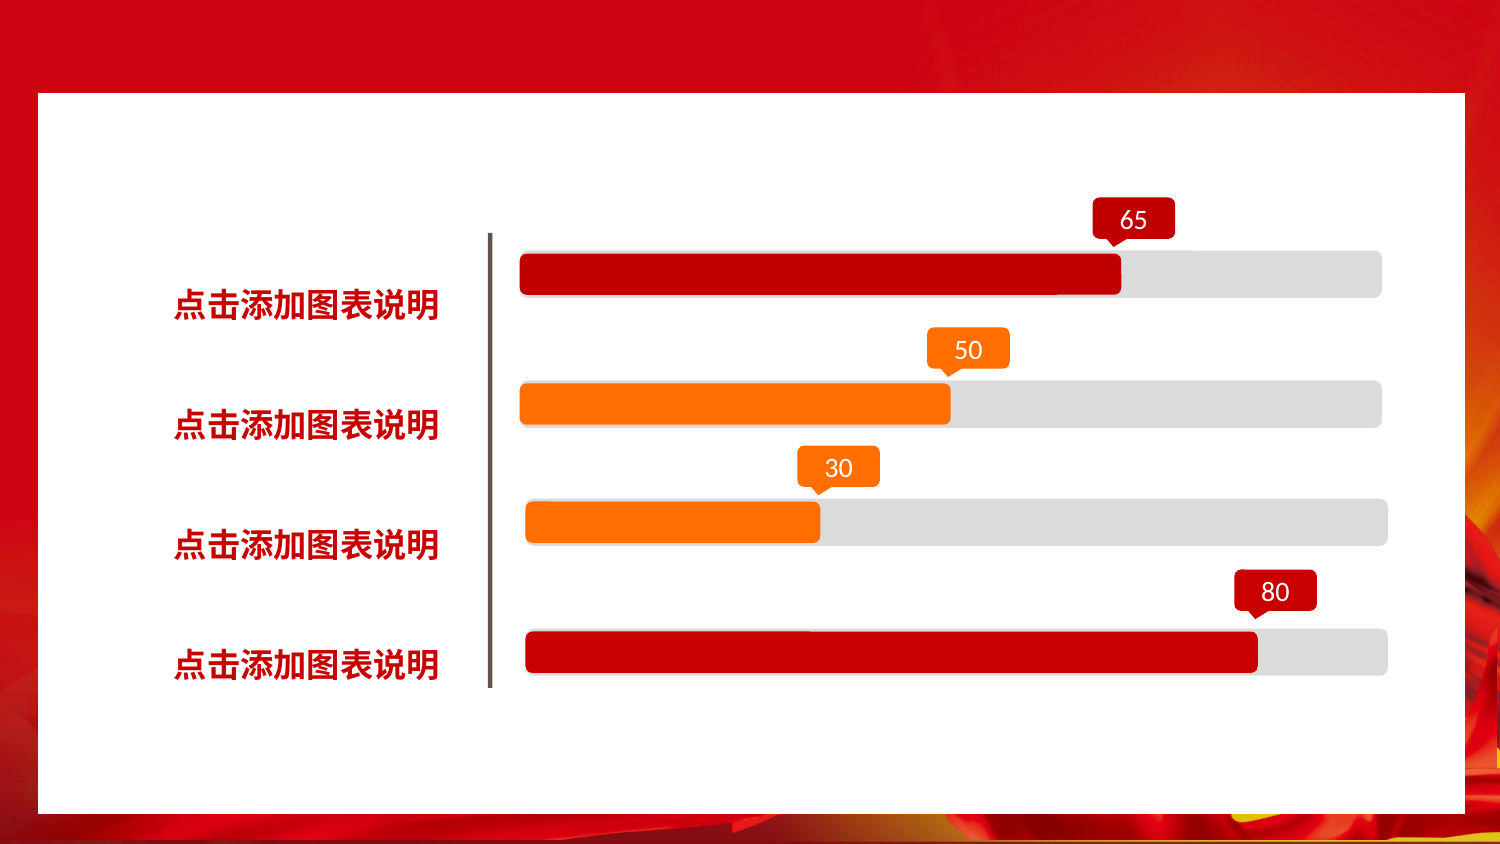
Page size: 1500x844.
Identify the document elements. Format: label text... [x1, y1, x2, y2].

text_box 65 [1092, 197, 1176, 248]
text_box [519, 253, 1122, 295]
text_box [525, 498, 1388, 546]
text_box [520, 250, 1383, 298]
picture [0, 0, 1500, 844]
text_box 80 [1234, 569, 1317, 620]
text_box 30 [797, 445, 880, 496]
text_box 点击添加图表说明 点击添加图表说明 点击添加图表说明 点击添加图表说明 [123, 197, 490, 692]
text_box [525, 631, 1258, 673]
text_box [519, 383, 951, 425]
title [0, 45, 1294, 208]
text_box [520, 380, 1383, 428]
text_box [525, 501, 821, 543]
text_box [525, 628, 1388, 676]
text_box 50 [926, 327, 1010, 377]
